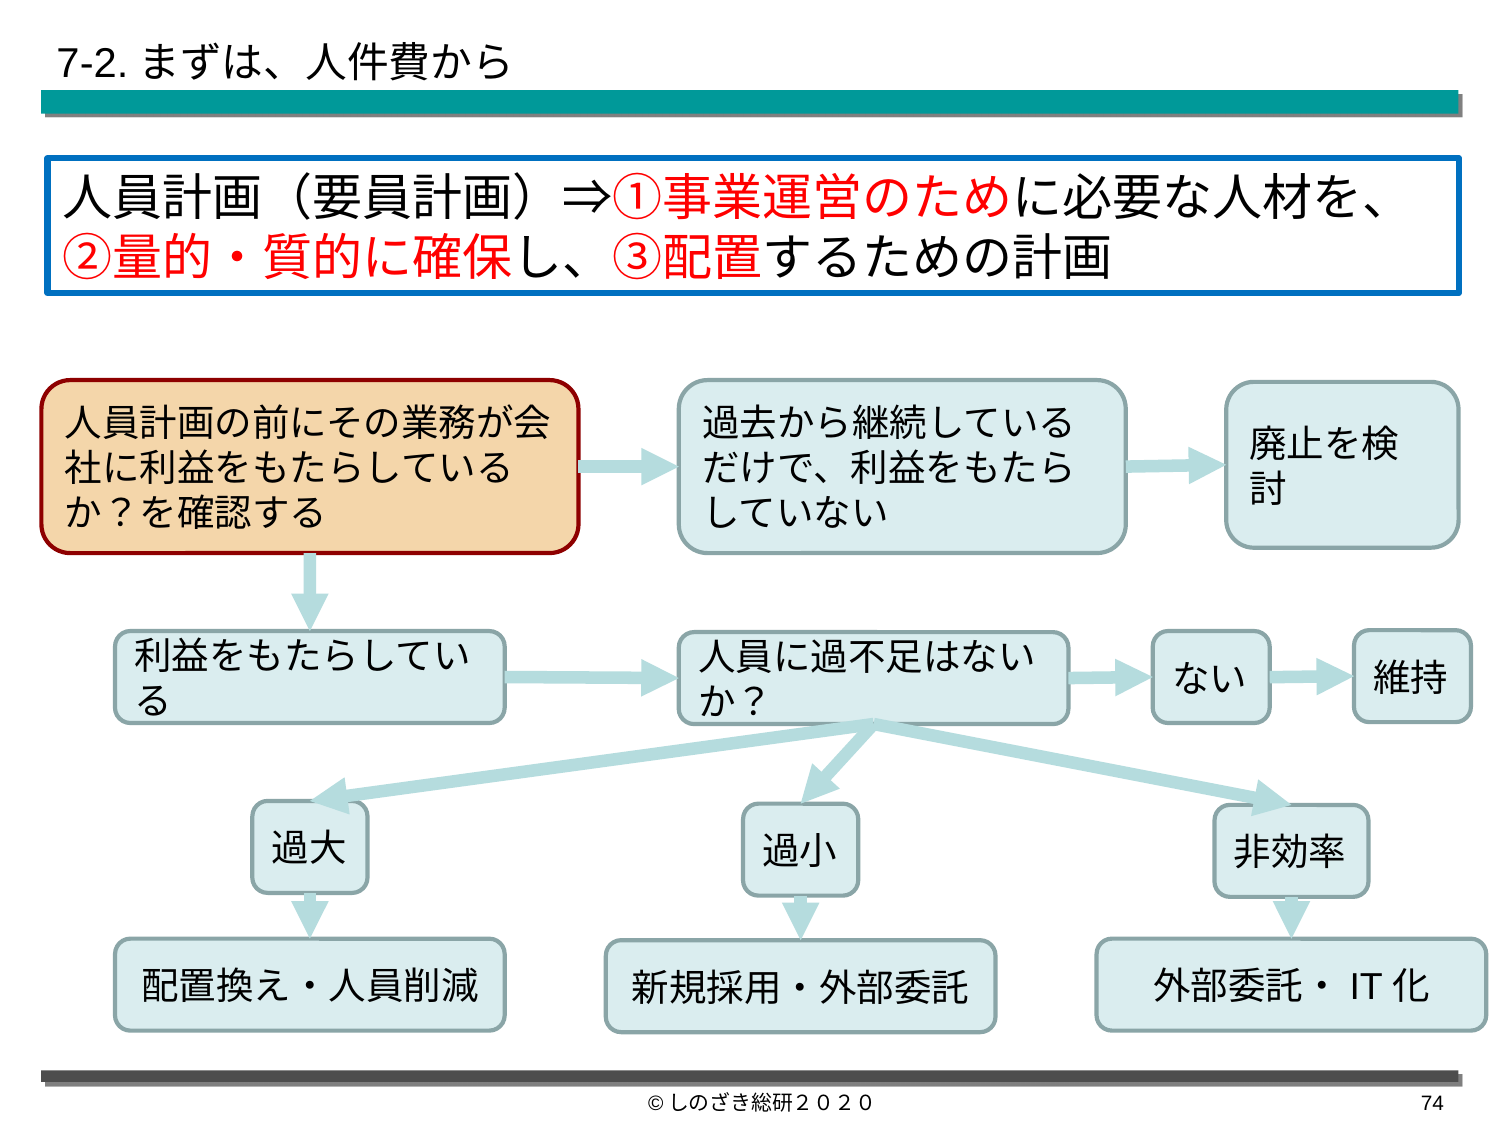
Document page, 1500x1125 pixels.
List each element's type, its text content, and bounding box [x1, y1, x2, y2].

text_box 廃止を検討 [1224, 379, 1461, 550]
text_box 人員計画（要員計画）⇒①事業運営のために必要な人材を、②量的・質的に確保し、③配置するための計画 [47, 158, 1459, 293]
text_box 利益をもたらしている [112, 628, 507, 726]
title 7-2.まずは、人件費から [41, 19, 750, 102]
text_box 配置換え・人員削減 [112, 936, 507, 1033]
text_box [309, 723, 800, 802]
text_box 外部委託・IT化 [1094, 936, 1489, 1033]
text_box 過大 [250, 798, 370, 896]
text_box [873, 723, 1292, 806]
footer ©しのざき総研２０２０ [524, 1082, 1000, 1125]
text_box ない [1150, 628, 1272, 722]
text_box 非効率 [1212, 802, 1371, 899]
text_box 過去から継続しているだけで、利益をもたらしていない [676, 377, 1128, 556]
text_box 新規採用・外部委託 [603, 938, 998, 1035]
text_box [800, 723, 873, 804]
text_box 人員に過不足はないか？ [676, 629, 1071, 722]
slide_number 73 [1108, 1082, 1459, 1125]
text_box 人員計画の前にその業務が会社に利益をもたらしているか？を確認する [39, 377, 581, 556]
text_box 維持 [1351, 628, 1474, 725]
text_box 過小 [740, 808, 861, 898]
